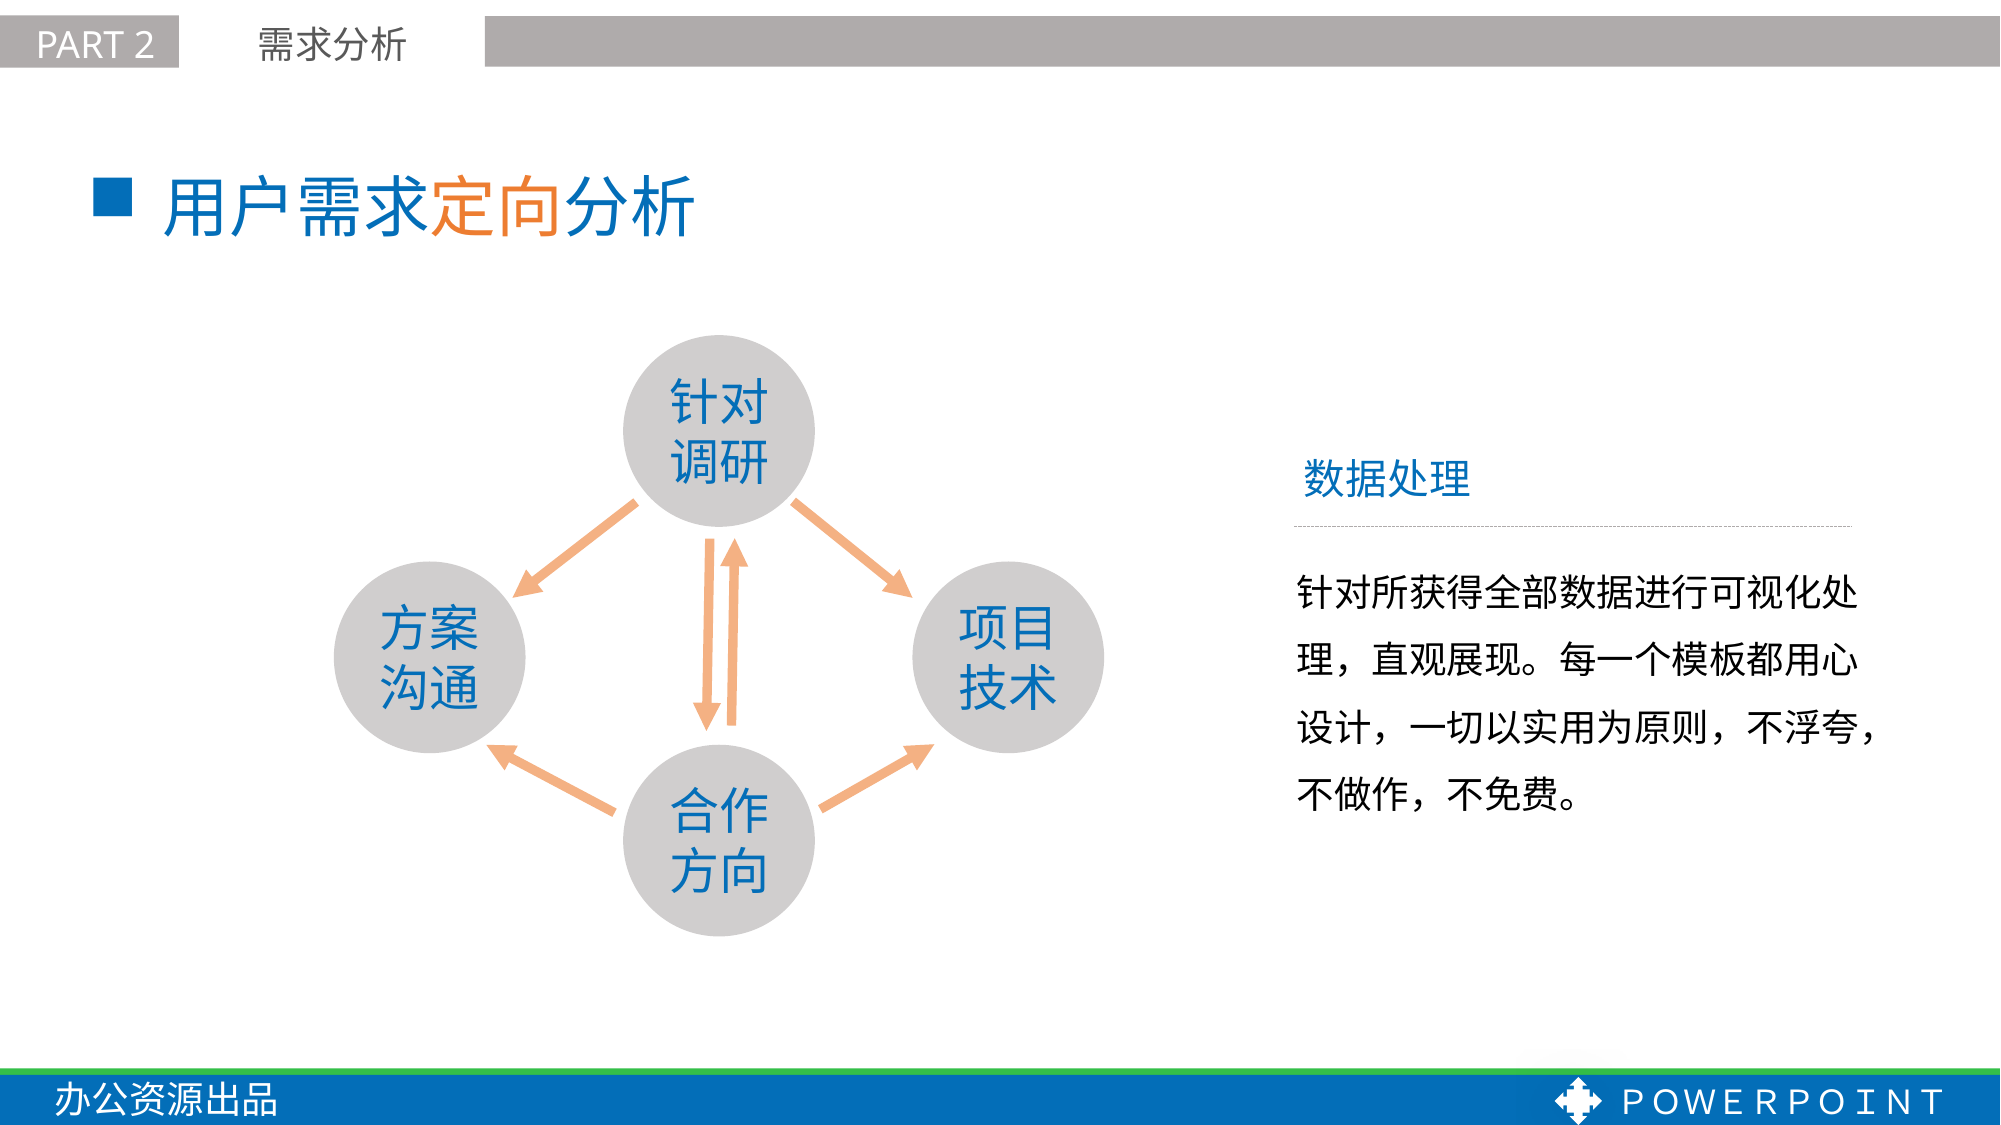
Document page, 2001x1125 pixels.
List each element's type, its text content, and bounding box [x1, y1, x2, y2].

text_box 用户需求定向分析 [73, 157, 728, 253]
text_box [333, 335, 1105, 937]
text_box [1281, 445, 1881, 827]
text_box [11, 13, 487, 75]
